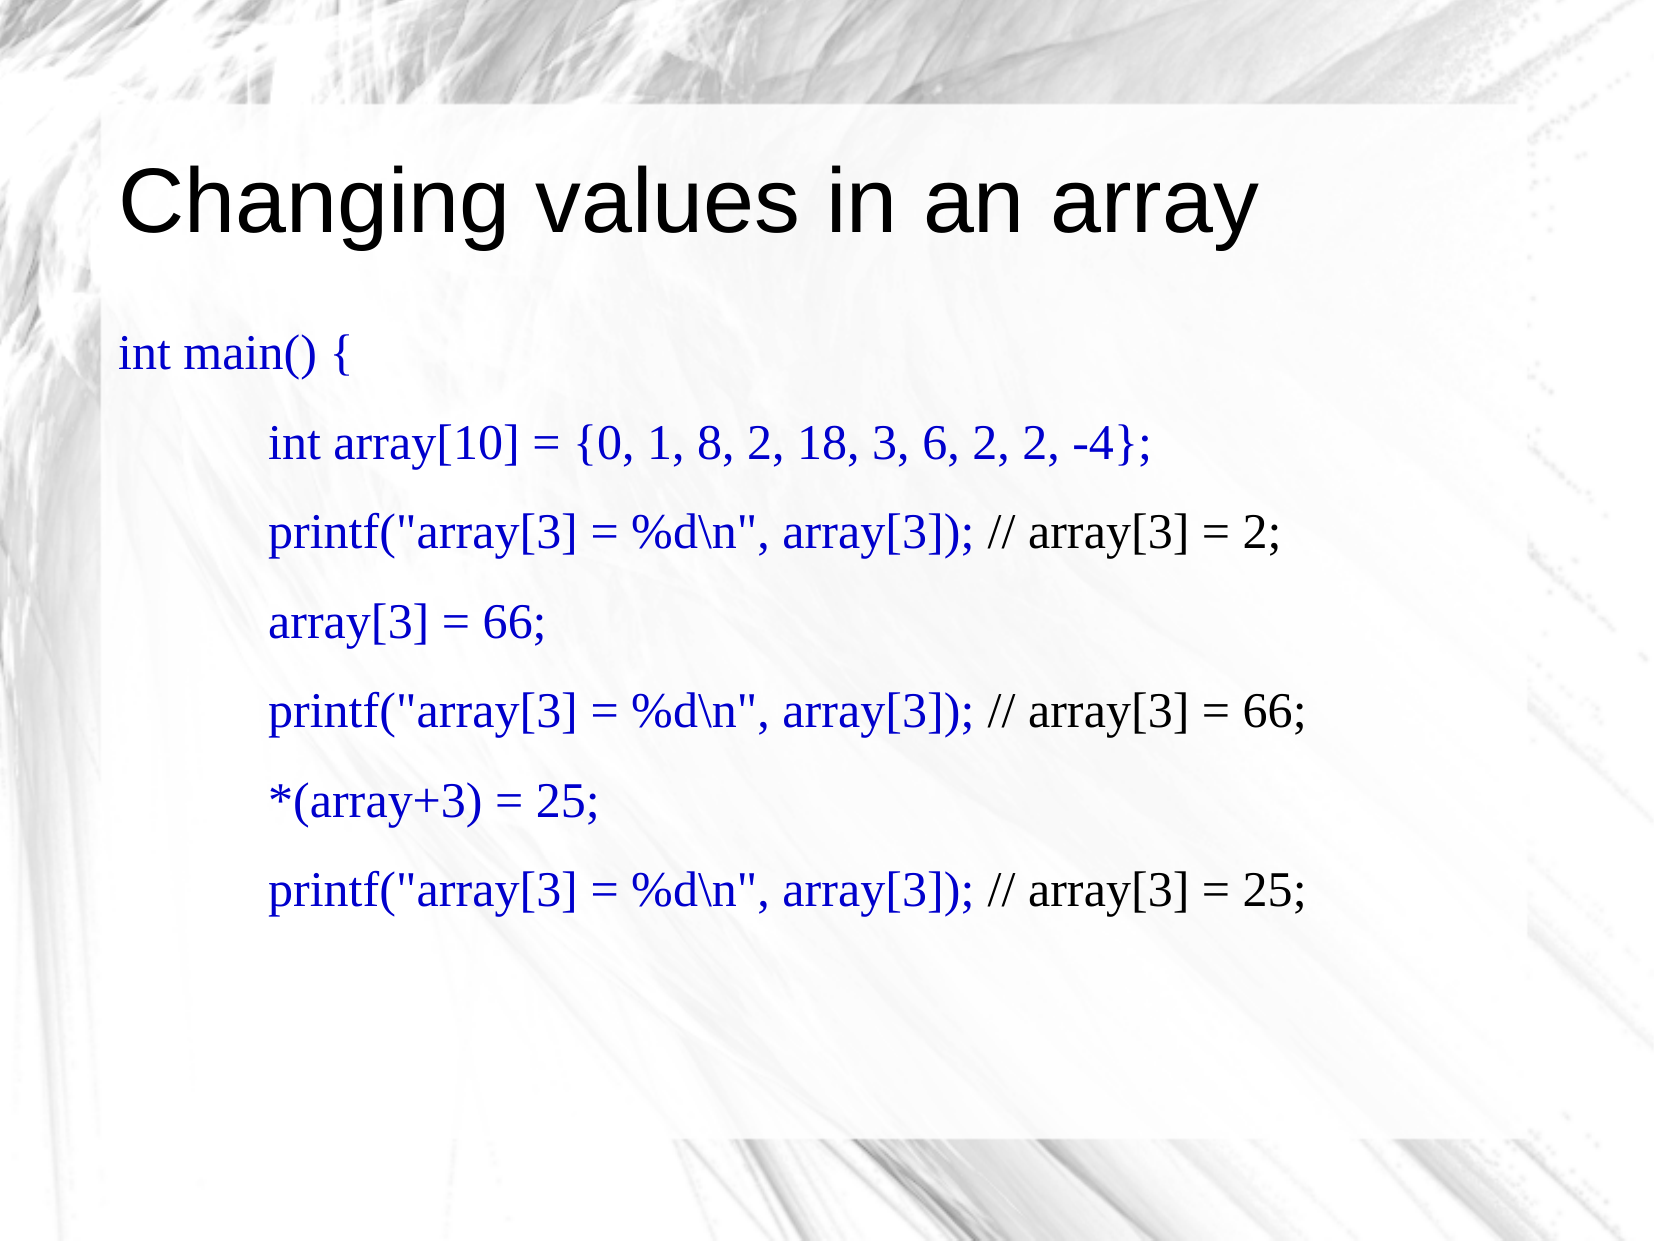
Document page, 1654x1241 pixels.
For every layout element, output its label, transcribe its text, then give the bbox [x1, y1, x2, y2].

picture [0, 0, 1654, 1241]
title Changing values in an array [118, 112, 1506, 281]
list int main() { int array[10] = {0, 1, 8, 2, 18, 3, 6, 2, 2, -4}; printf("array[3] = %d\n", array[3]); // array[3] = 2; array[3] = 66; printf("array[3] = %d\n", array[3]); // array[3] = 66; *(array+3) = 25; printf("array[3] = %d\n", array[3]); // array[3] = 25; [118, 319, 1571, 1109]
